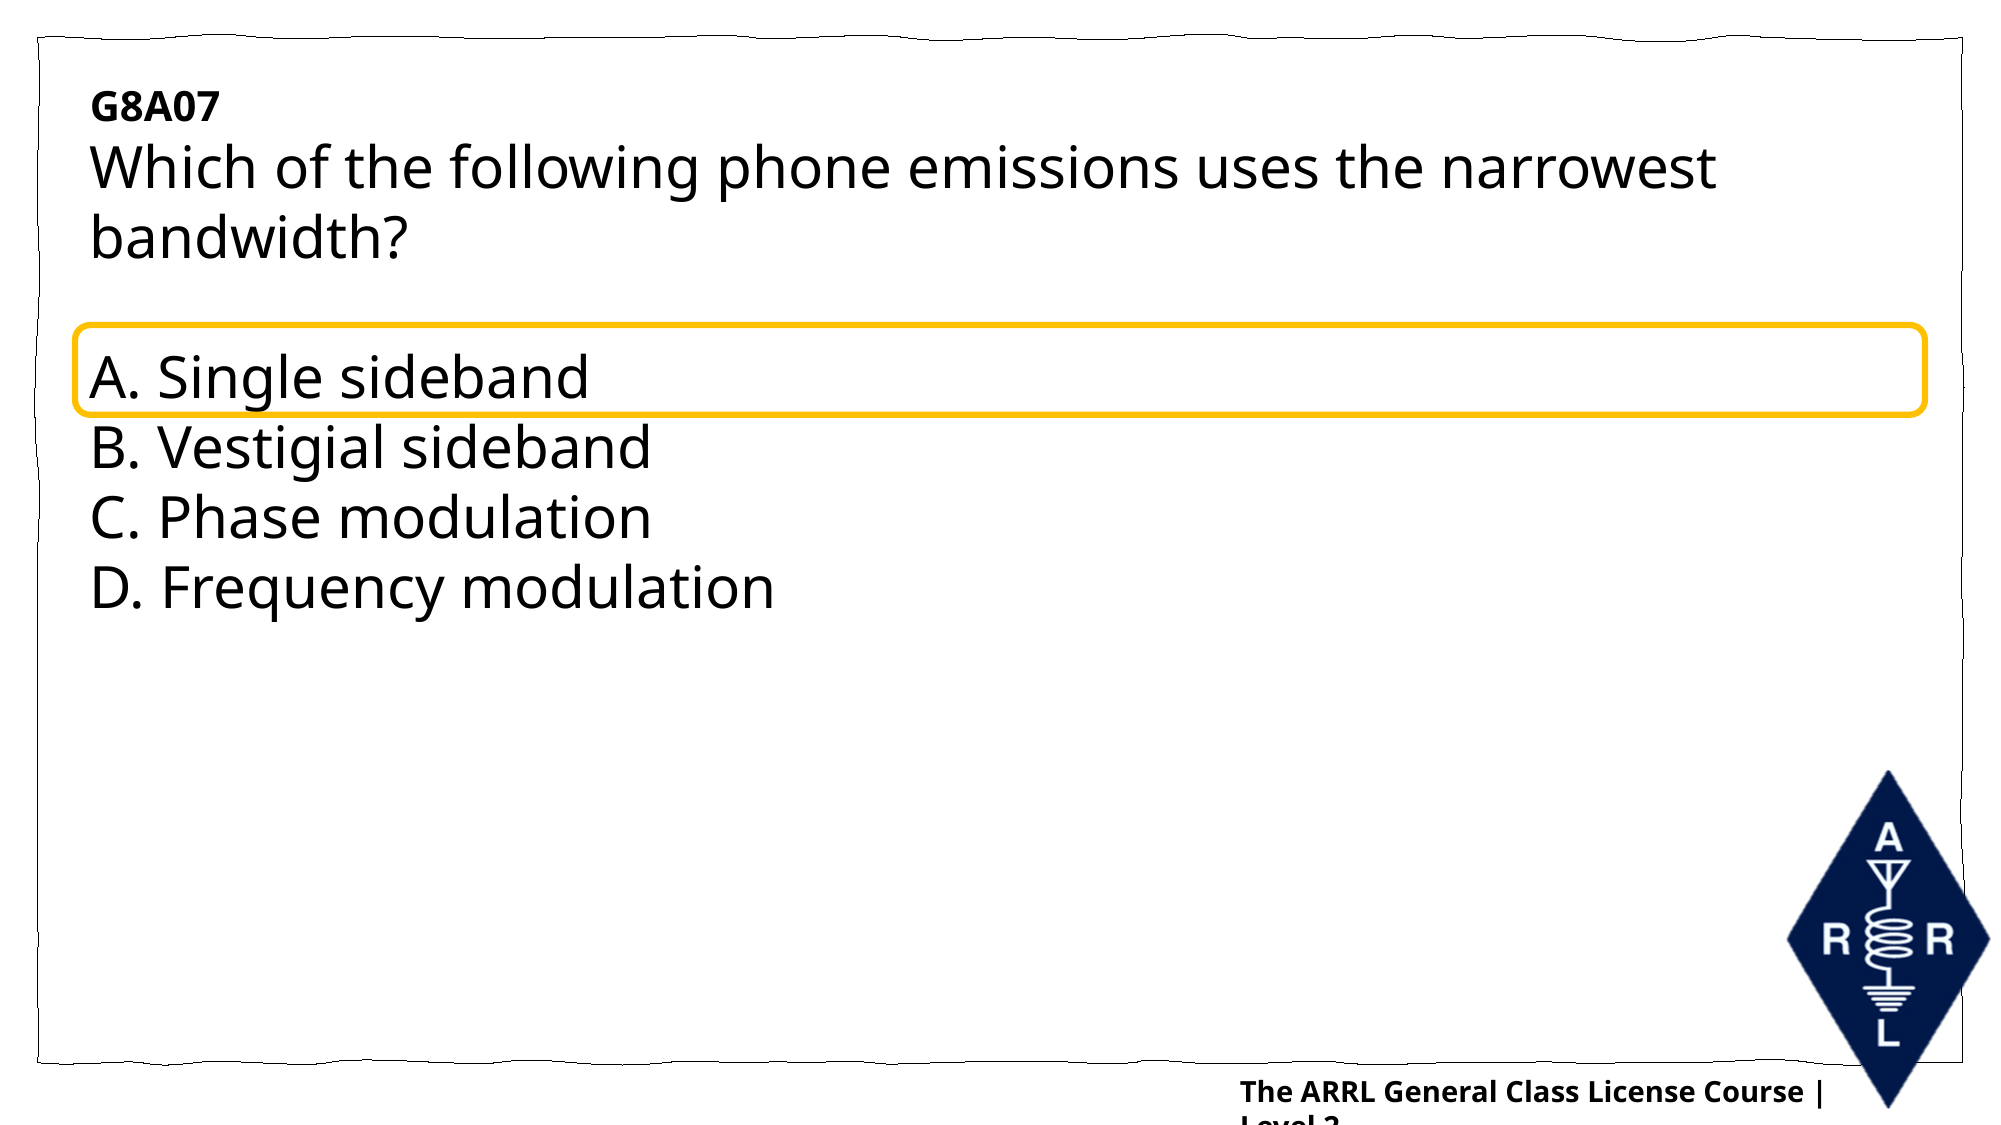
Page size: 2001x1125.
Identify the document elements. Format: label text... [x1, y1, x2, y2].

text_box G8A07 Which of the following phone emissions uses the narrowest bandwidth? A. Single sideband B. Vestigial sideband C. Phase modulation D. Frequency modulation [75, 408, 1850, 628]
text_box [73, 324, 1927, 416]
text_box G8A07 Which of the following phone emissions uses the narrowest bandwidth? A. Single sideband B. Vestigial sideband C. Phase modulation D. Frequency modulation [75, 72, 1850, 332]
picture [1773, 752, 1999, 1125]
